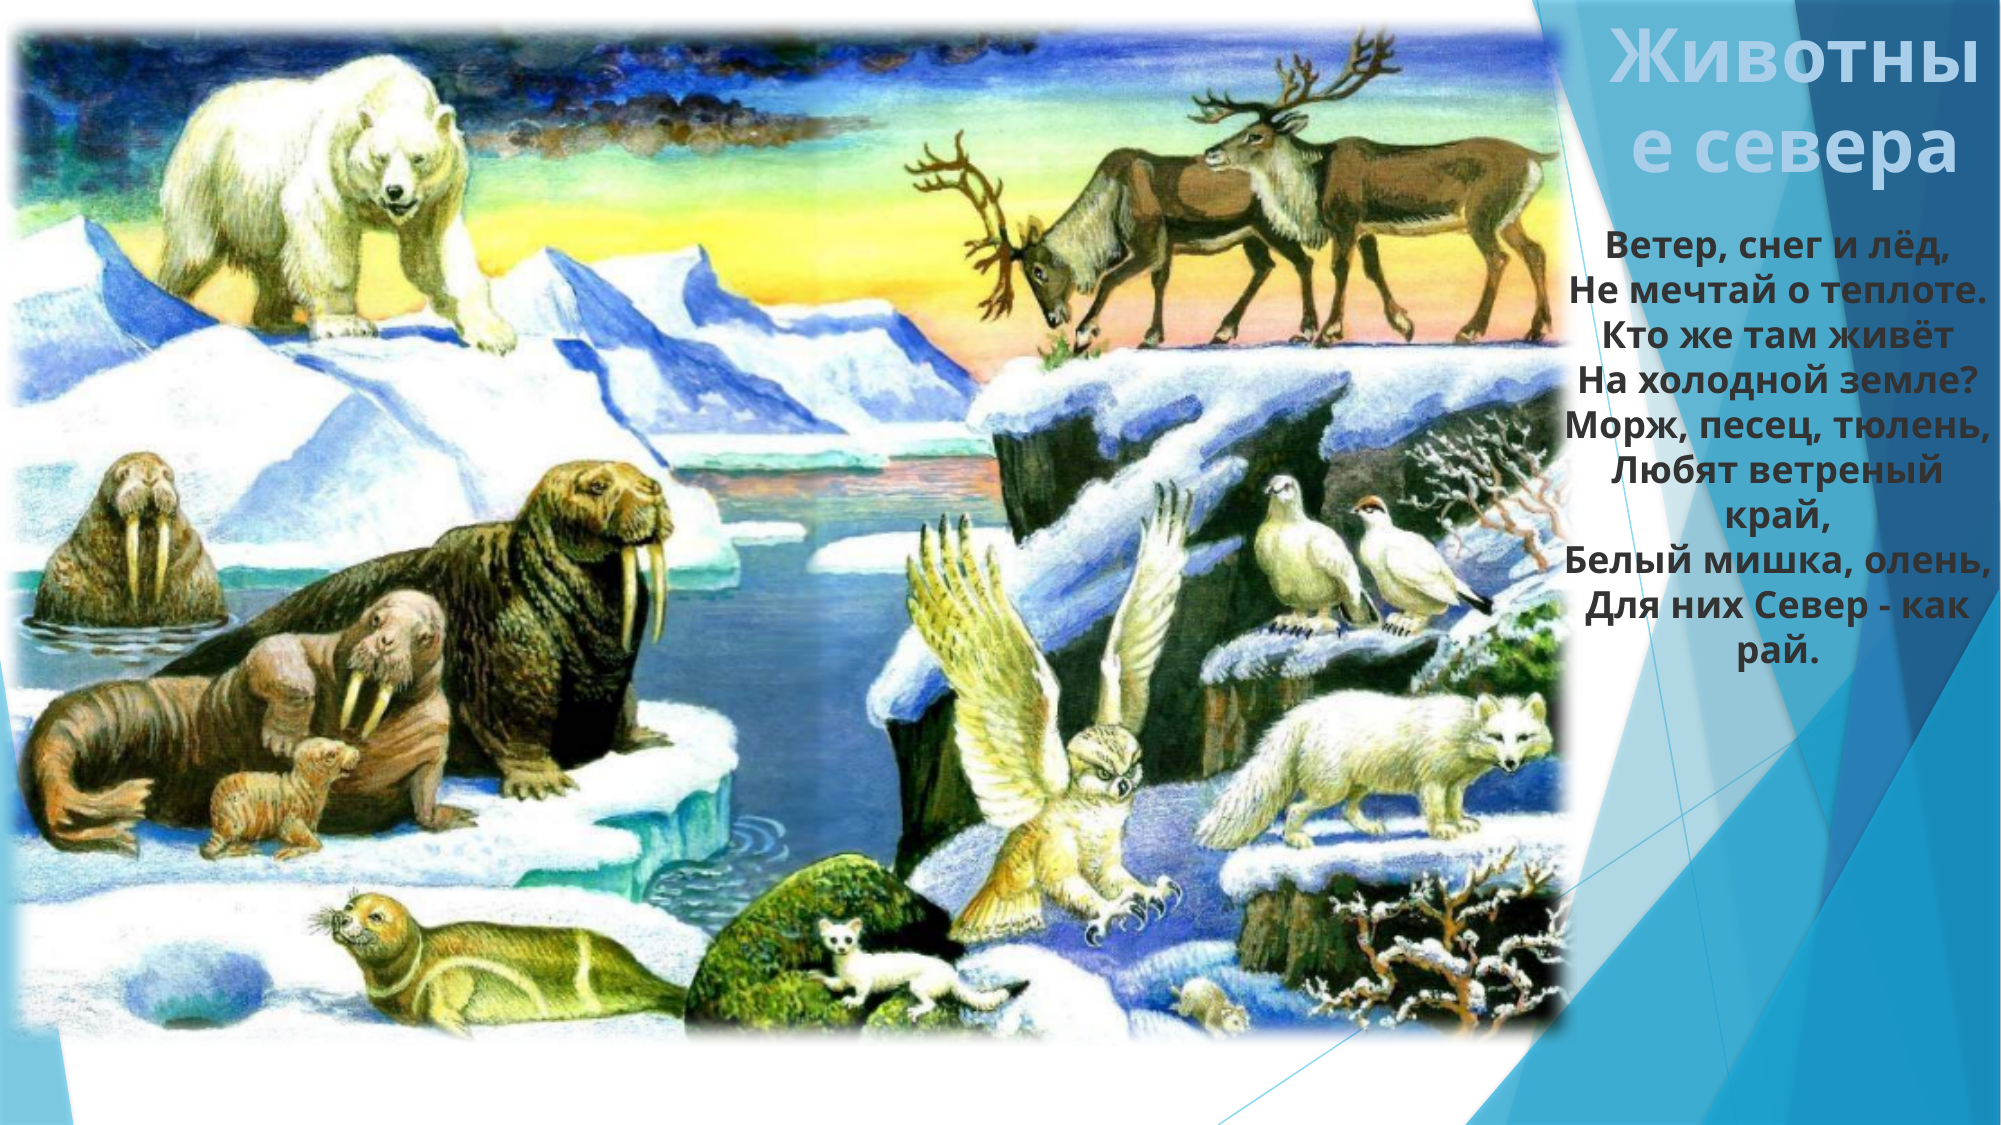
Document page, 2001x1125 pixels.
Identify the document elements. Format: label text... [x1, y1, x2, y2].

text_box Ветер, снег и лёд, Не мечтай о теплоте. Кто же там живёт На холодной земле? Морж, песец, тюлень, Любят ветреный край, Белый мишка, олень, Для них Север - как рай. [1582, 213, 2000, 679]
picture [0, 15, 1578, 1047]
text_box Животные севера [1591, 0, 2000, 195]
